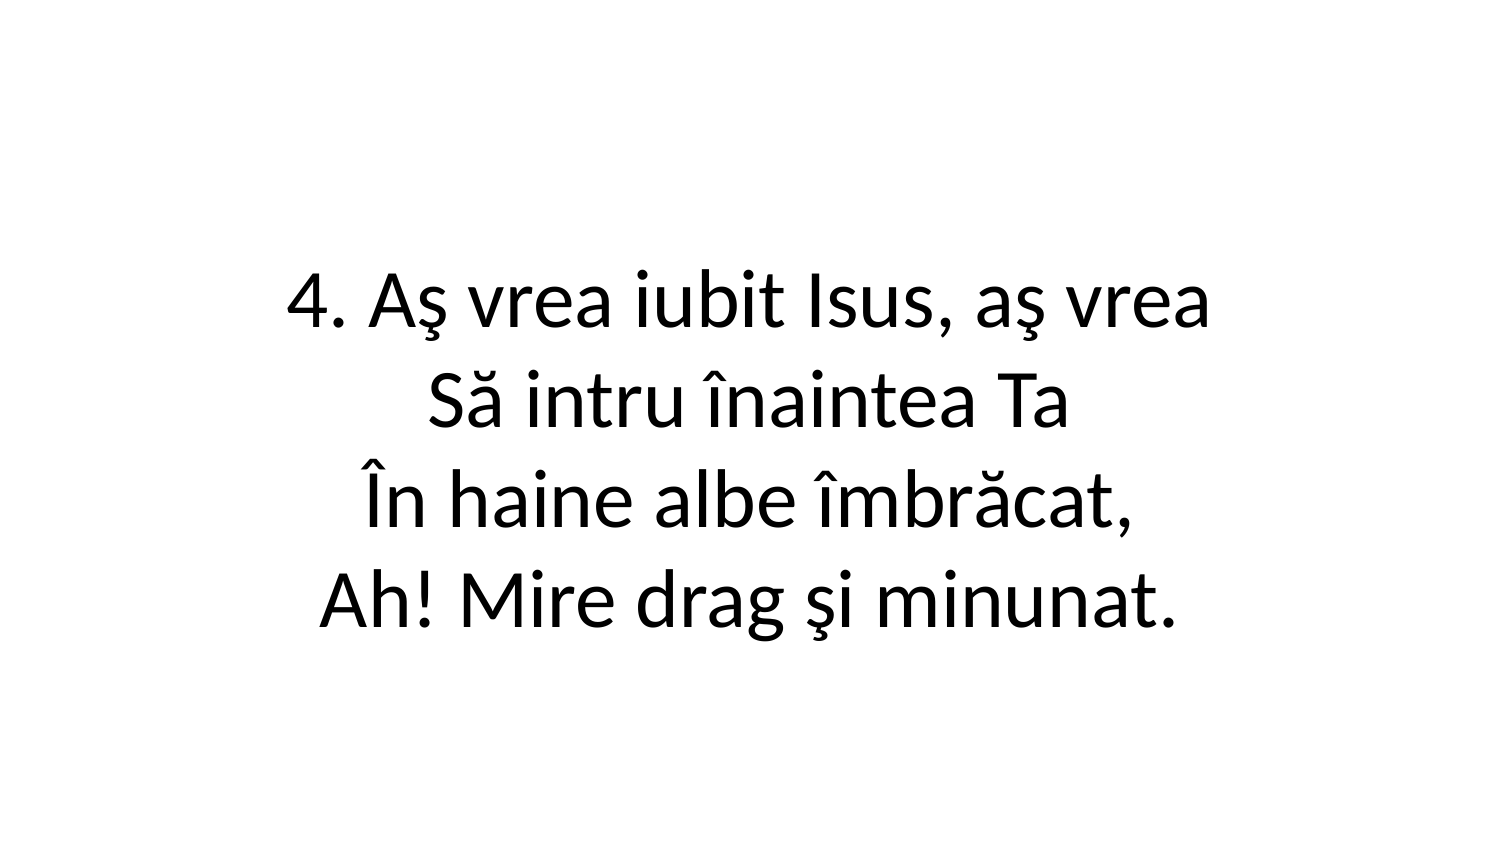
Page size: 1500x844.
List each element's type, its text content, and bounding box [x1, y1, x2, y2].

text_box 4. Aş vrea iubit Isus, aş vrea Să intru înaintea Ta În haine albe îmbrăcat, Ah! Mire drag şi minunat. [271, 192, 1229, 652]
